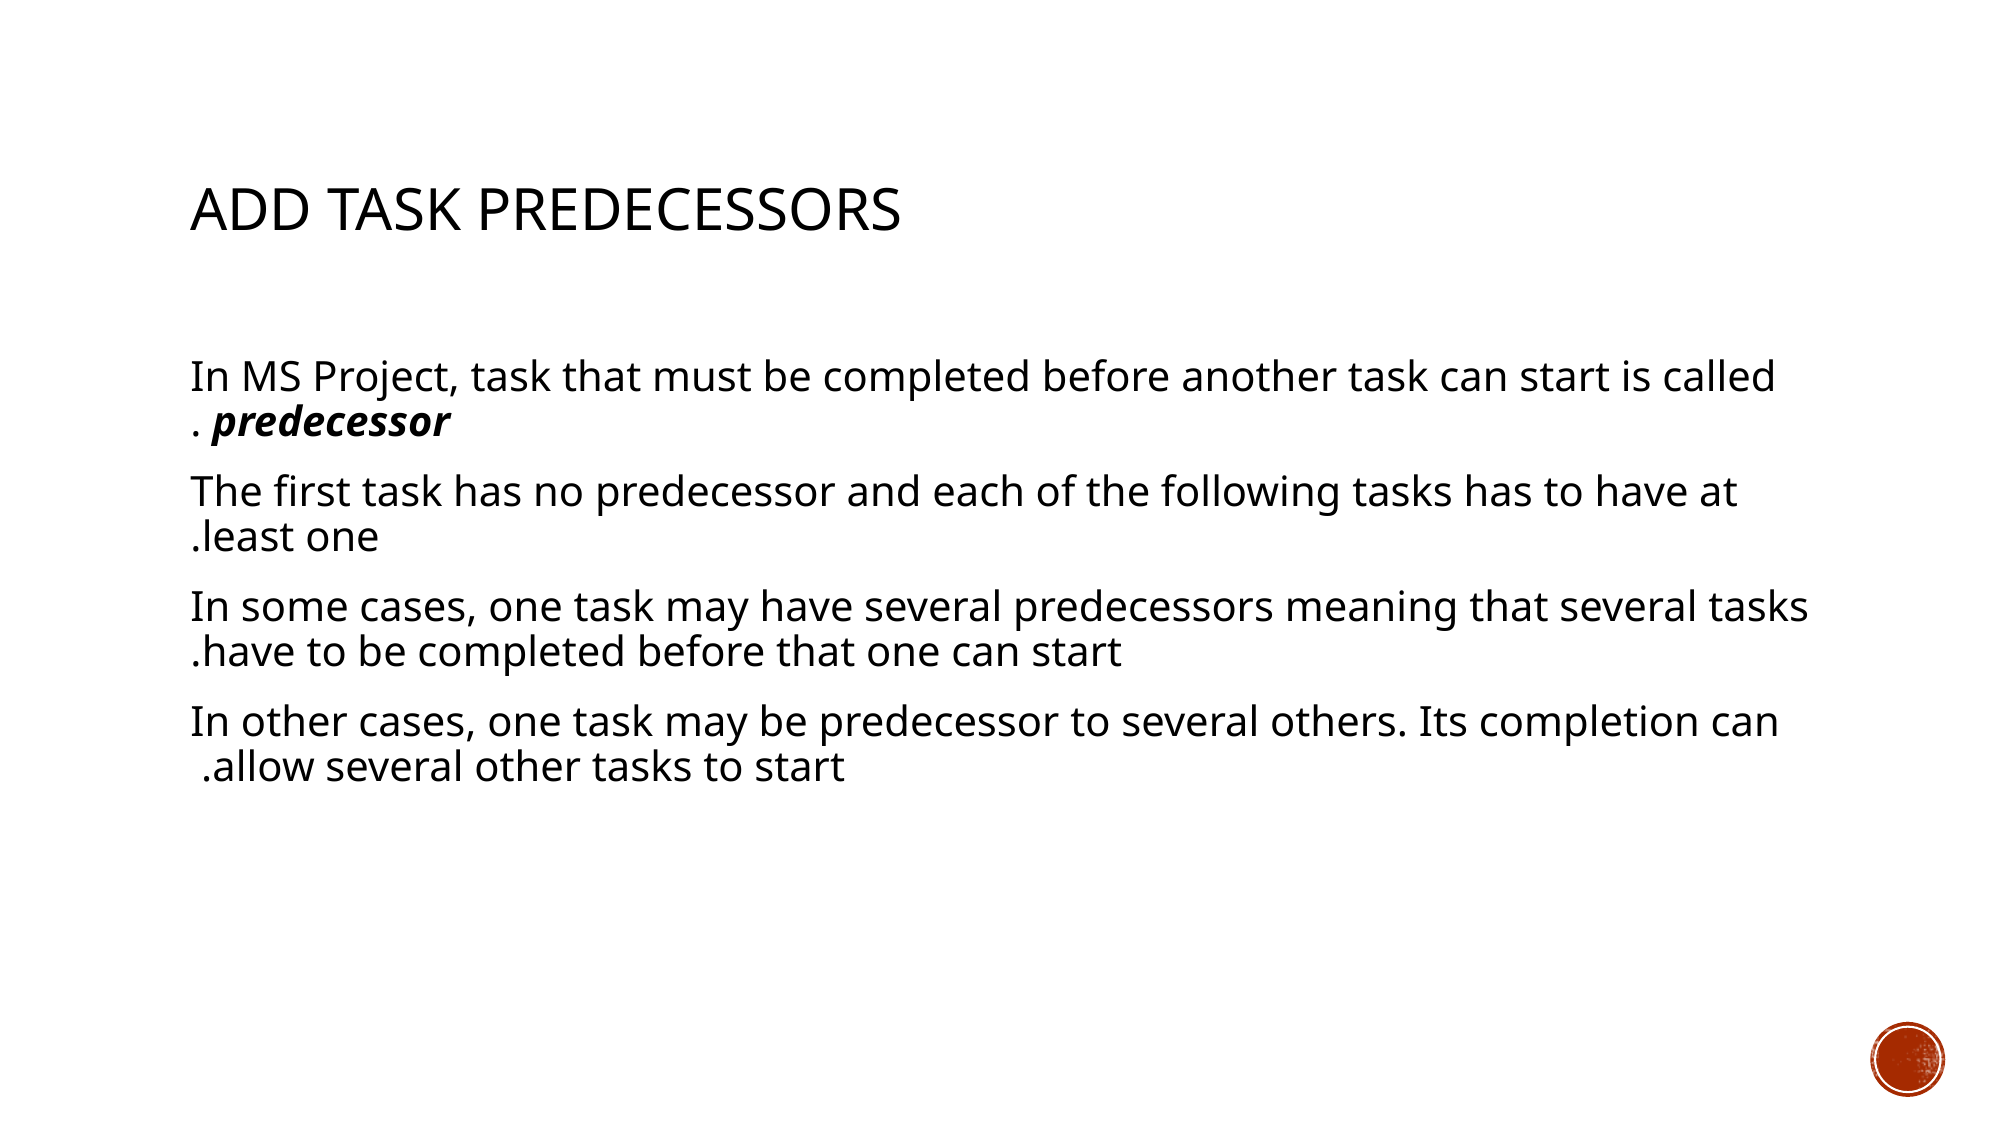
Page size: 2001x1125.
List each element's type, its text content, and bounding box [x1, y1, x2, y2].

title Add task predecessors [175, 79, 1826, 344]
list In MS Project, task that must be completed before another task can start is called predecessor . The first task has no predecessor and each of the following tasks has to have at least one. In some cases, one task may have several predecessors meaning that several tasks have to be completed before that one can start. In other cases, one task may be predecessor to several others. Its completion can allow several other tasks to start. [175, 348, 1826, 1013]
